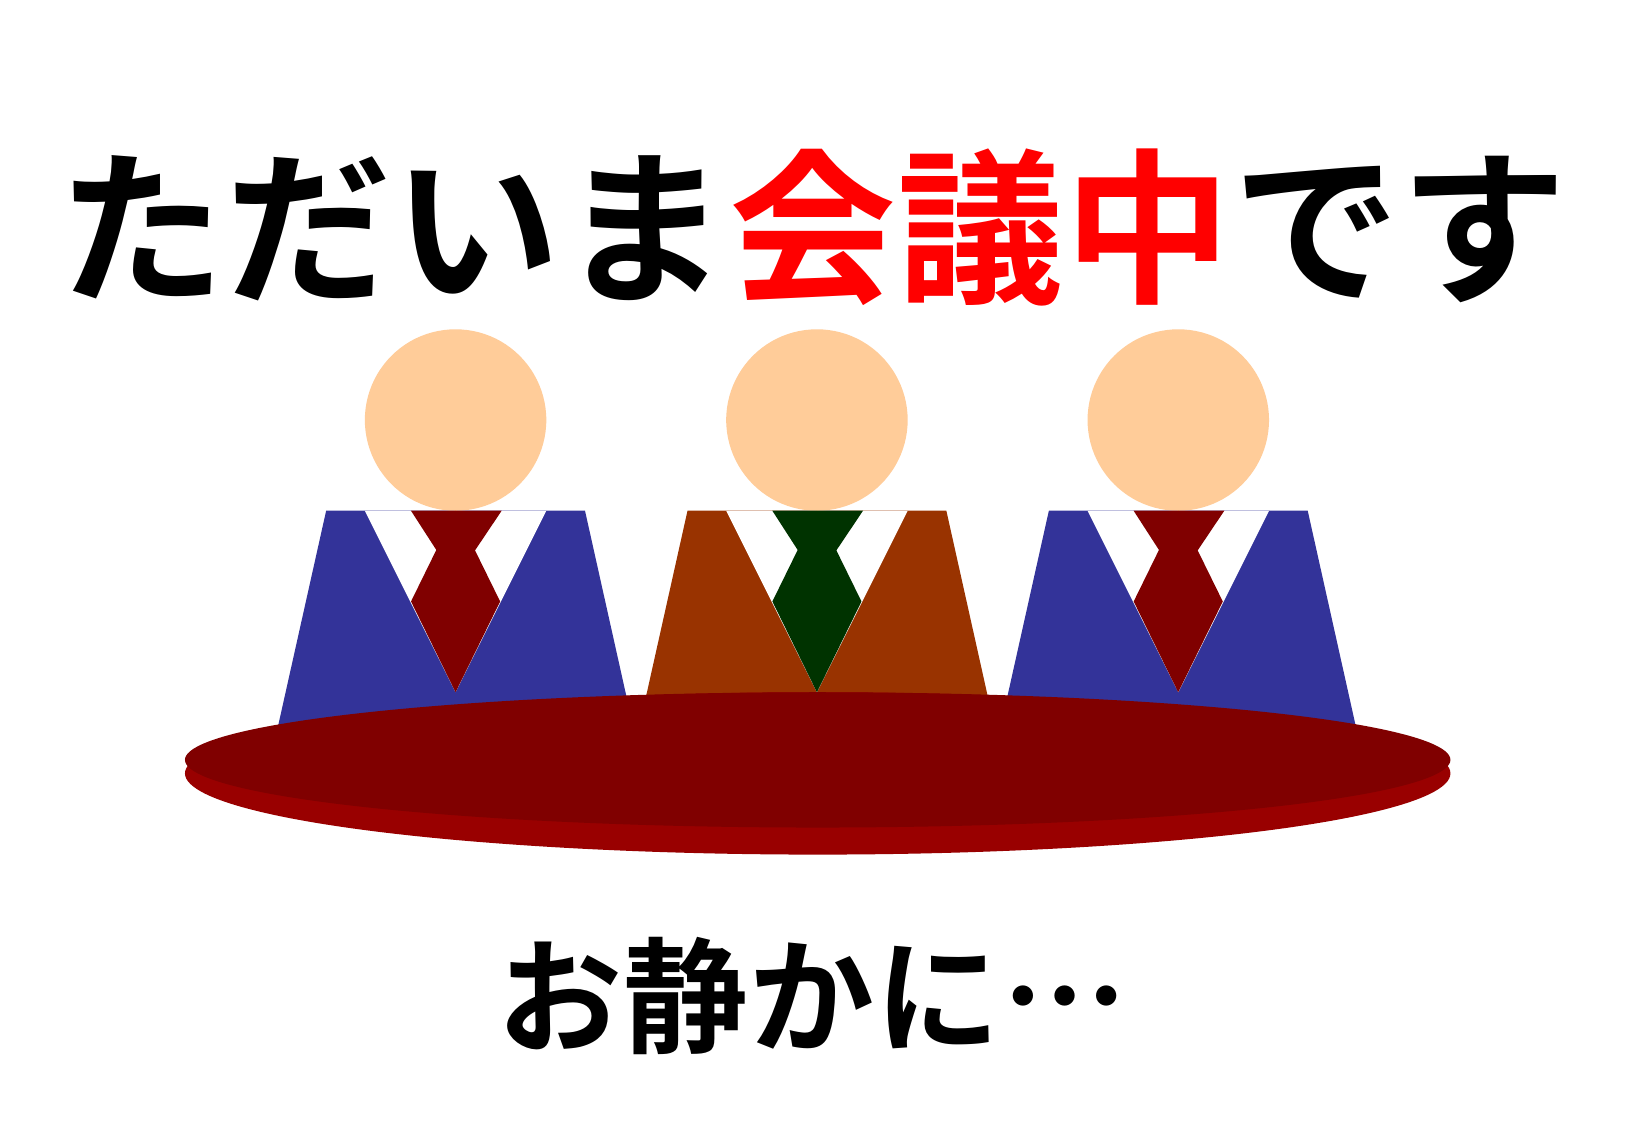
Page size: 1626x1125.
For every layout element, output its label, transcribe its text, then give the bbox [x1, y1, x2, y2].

text_box お静かに… [0, 911, 1625, 1076]
text_box ただいま会議中です [0, 115, 1625, 331]
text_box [184, 329, 1451, 855]
